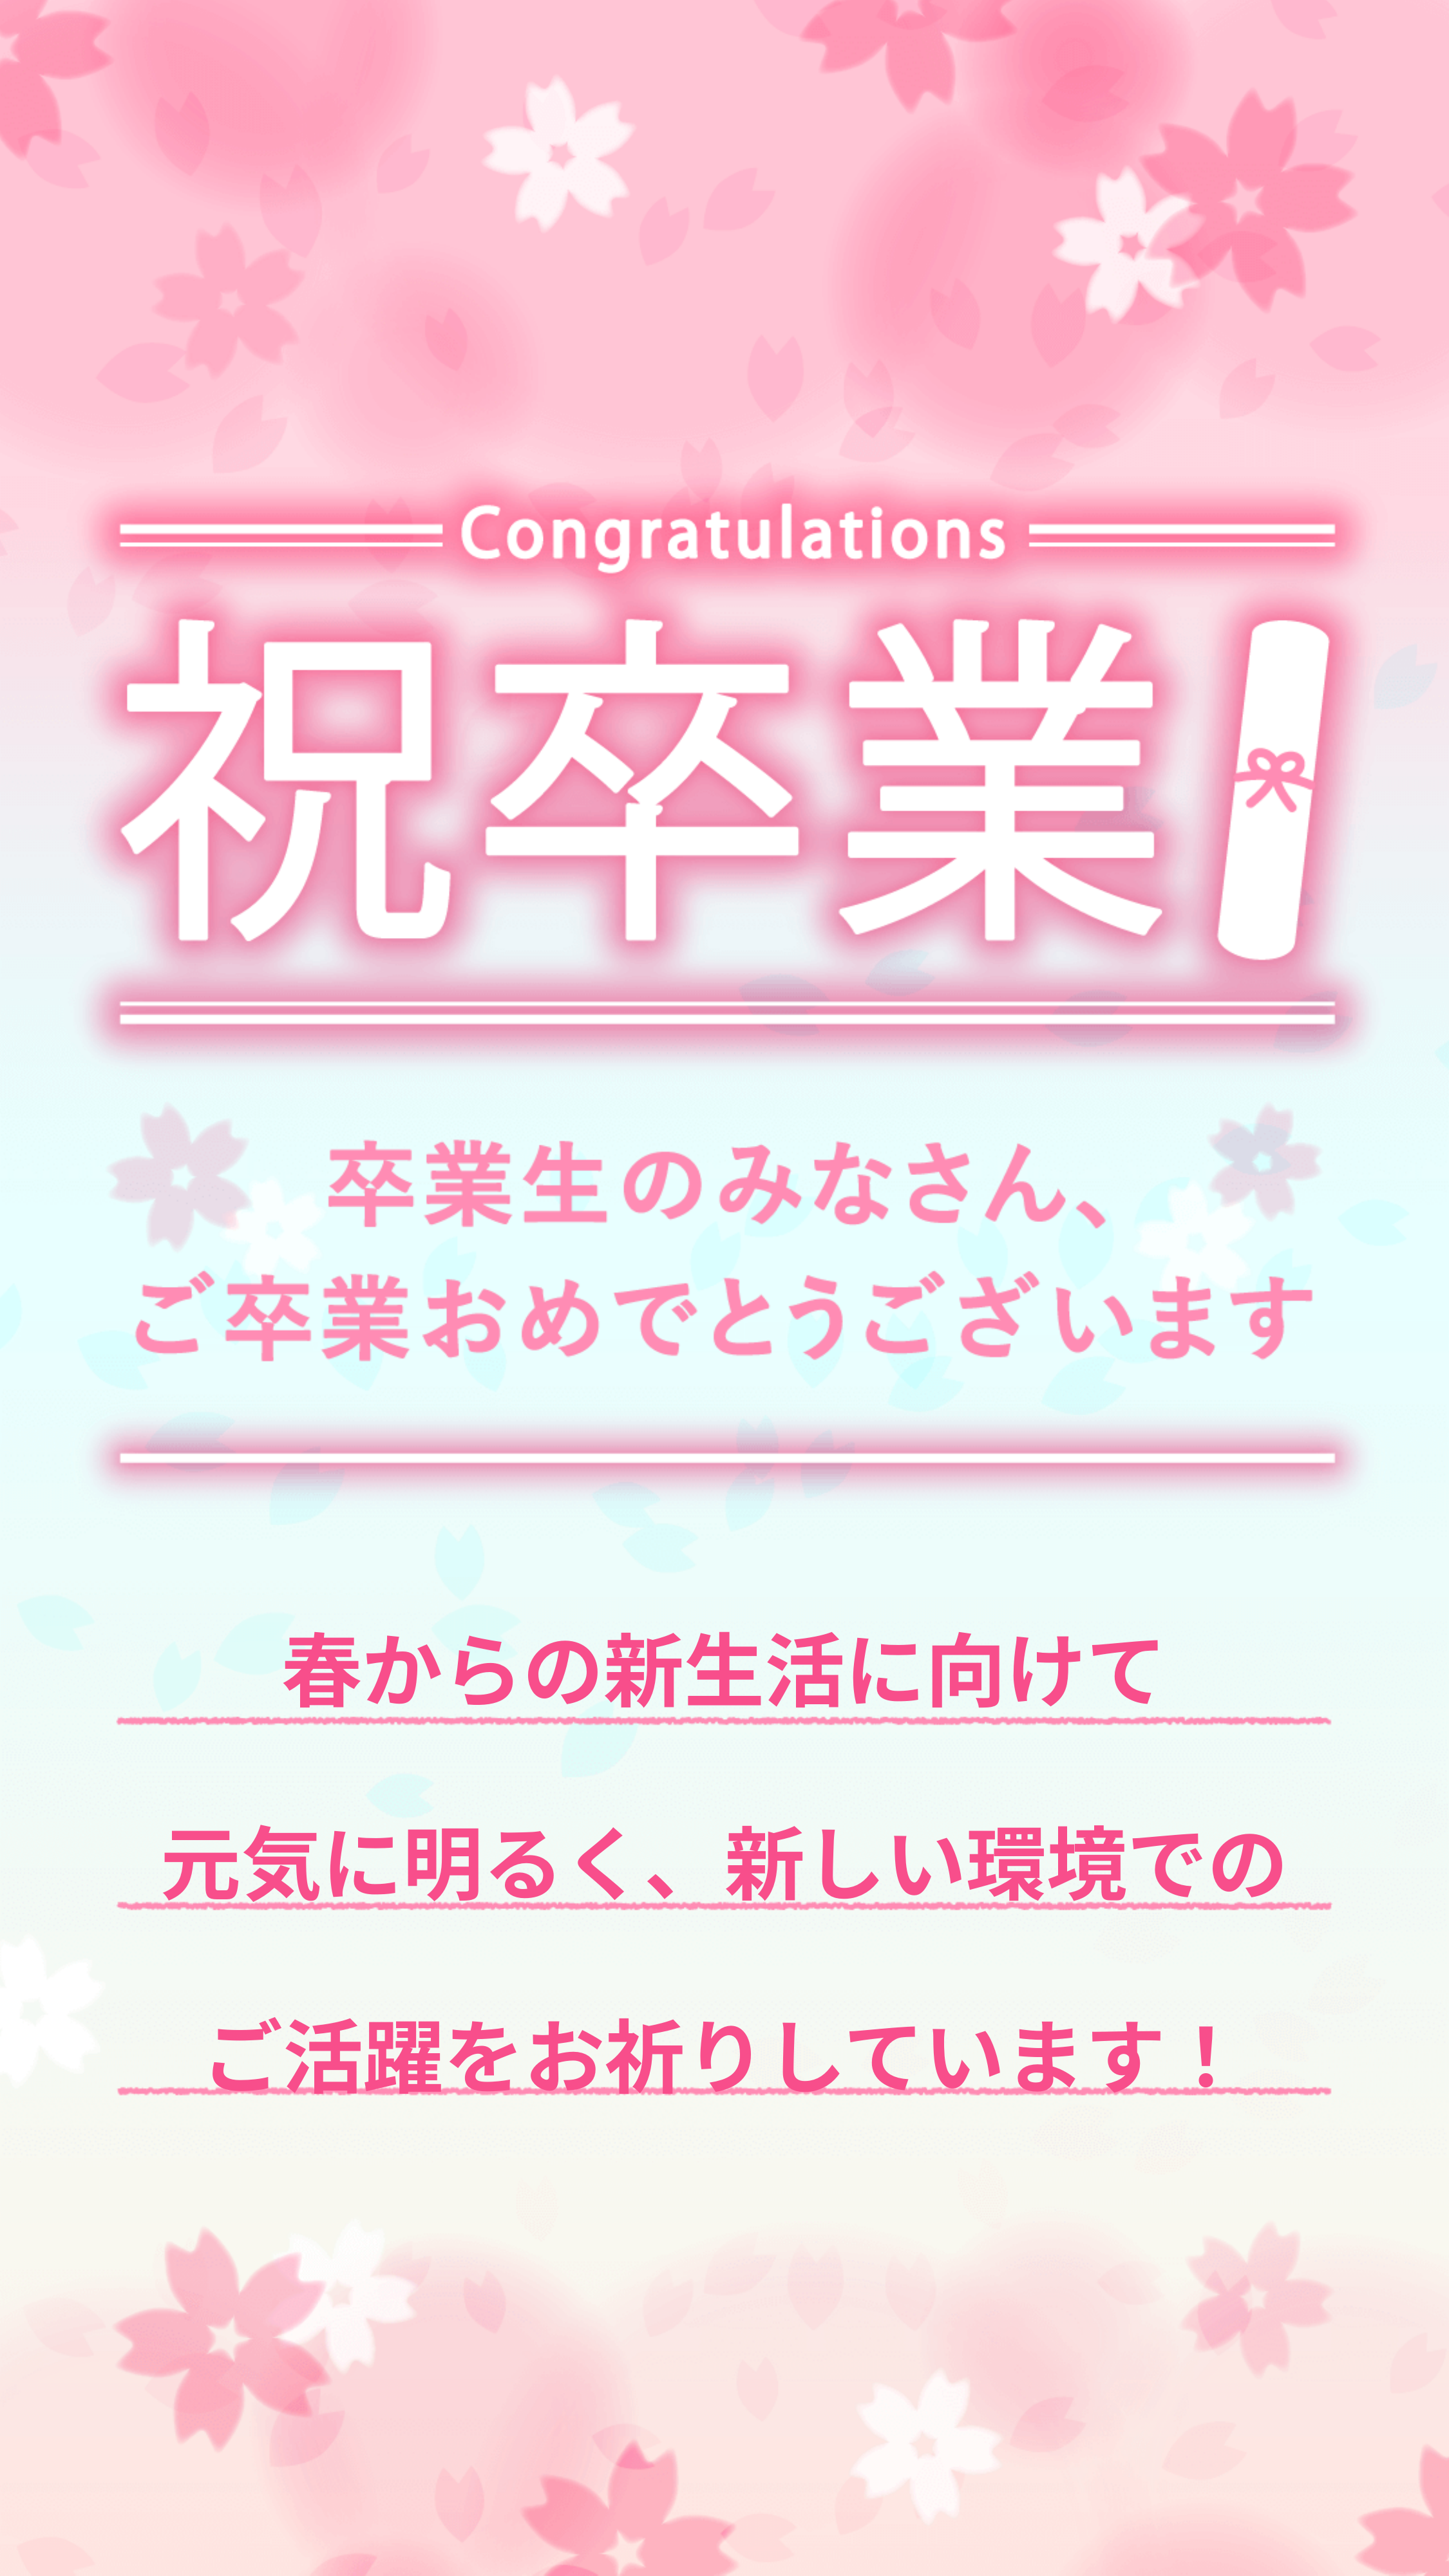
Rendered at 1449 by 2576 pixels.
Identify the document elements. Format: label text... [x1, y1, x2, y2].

text_box 春からの新生活に向けて 元気に明るく、新しい環境での ご活躍をお祈りしています！ [95, 1519, 1354, 2109]
picture [0, 0, 1449, 2576]
